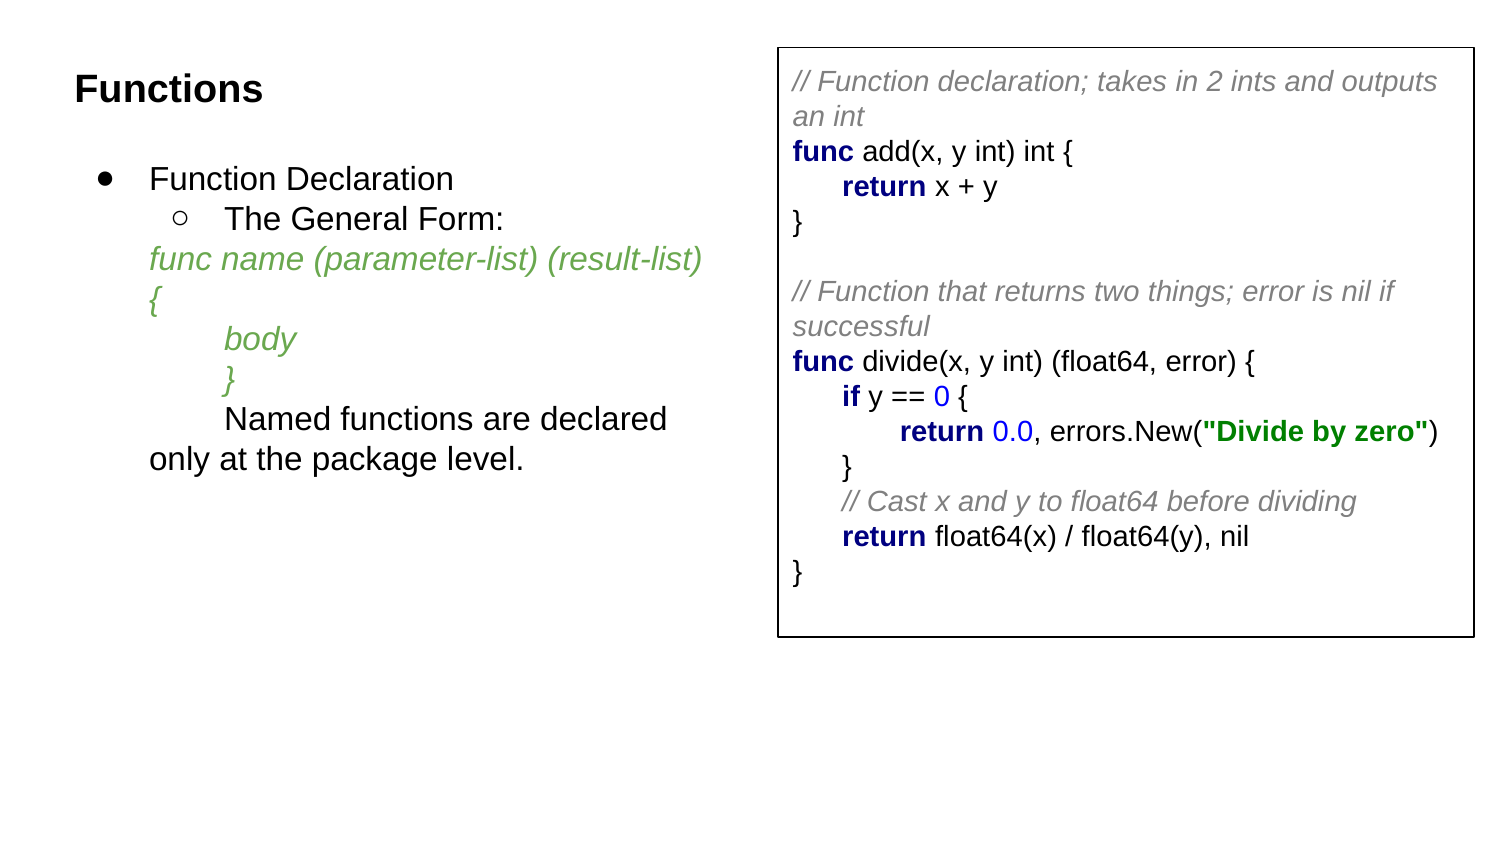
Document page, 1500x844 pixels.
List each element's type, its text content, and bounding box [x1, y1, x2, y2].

text_box Function Declaration The General Form: func name (parameter-list) (result-list) { body } Named functions are declared only at the package level. [59, 142, 738, 532]
text_box // Function declaration; takes in 2 ints and outputs an int func add(x, y int) int { return x + y } // Function that returns two things; error is nil if successful func divide(x, y int) (float64, error) { if y == 0 { return 0.0, errors.New("Divide by zero") } // Cast x and y to float64 before dividing return float64(x) / float64(y), nil } [777, 47, 1475, 637]
text_box Functions [59, 47, 1264, 125]
